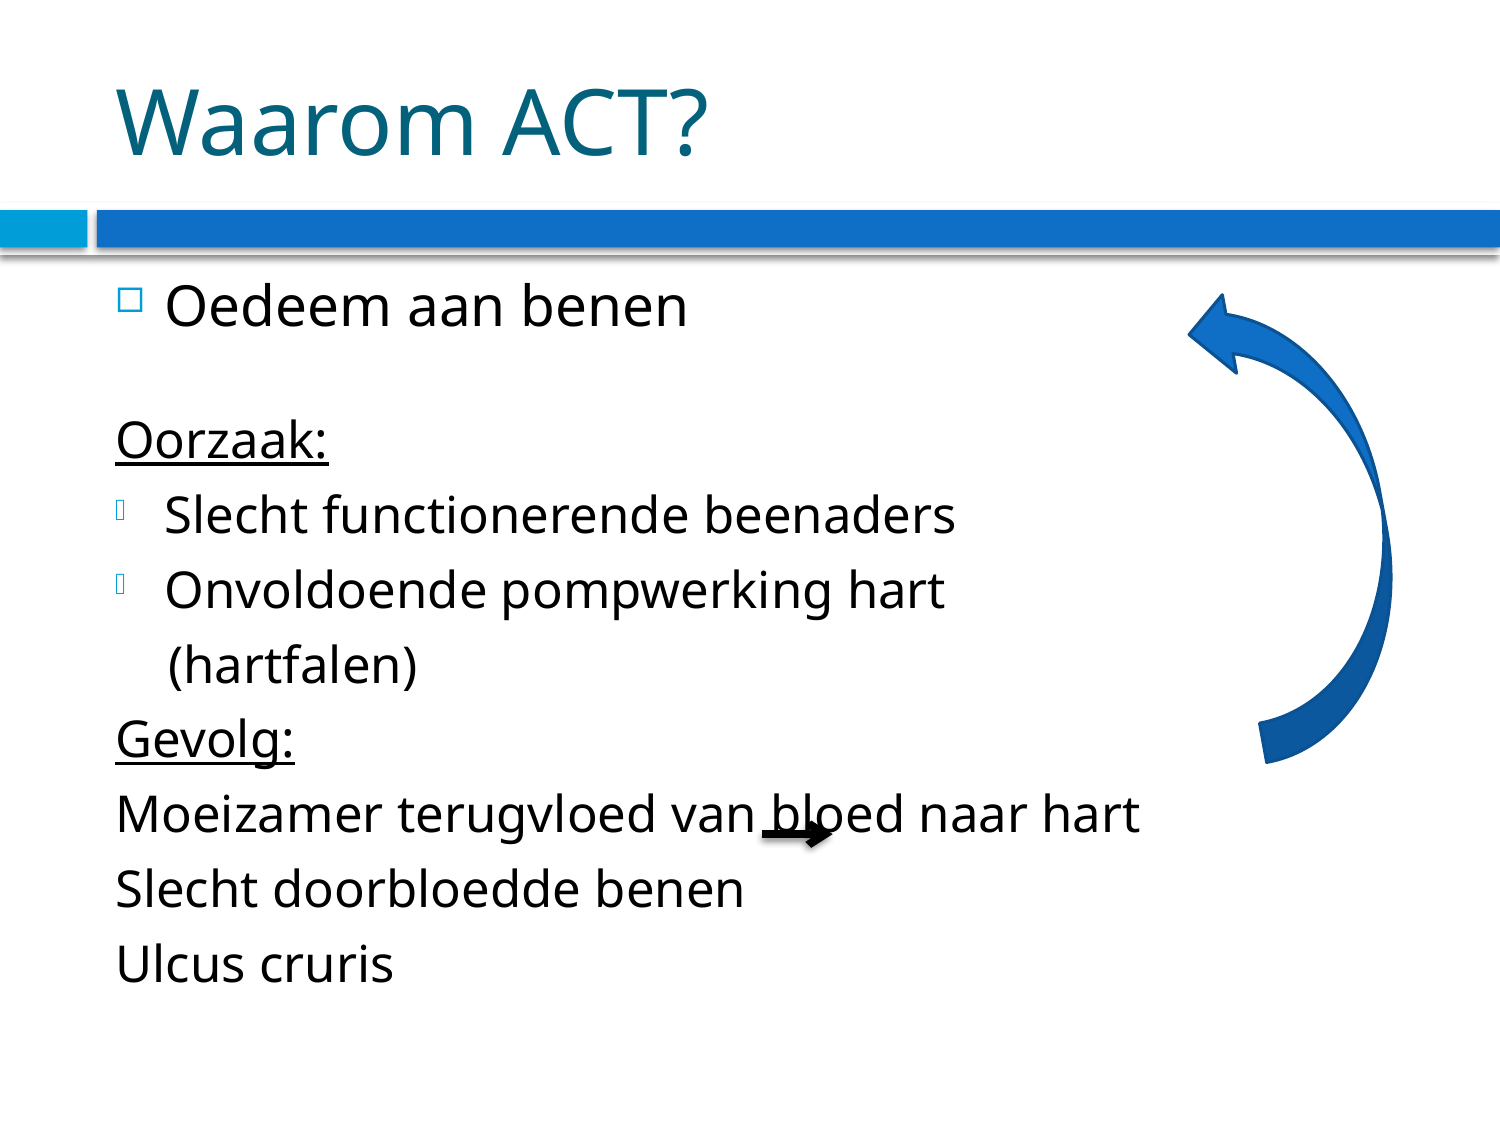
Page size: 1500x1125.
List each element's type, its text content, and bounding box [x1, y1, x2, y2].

list Oedeem aan benen Oorzaak: Slecht functionerende beenaders Onvoldoende pompwerking hart (hartfalen) Gevolg: Moeizamer terugvloed van bloed naar hart Slecht doorbloedde benen Ulcus cruris [100, 262, 1438, 1000]
title Waarom ACT? [100, 37, 1438, 200]
text_box [1187, 293, 1393, 764]
